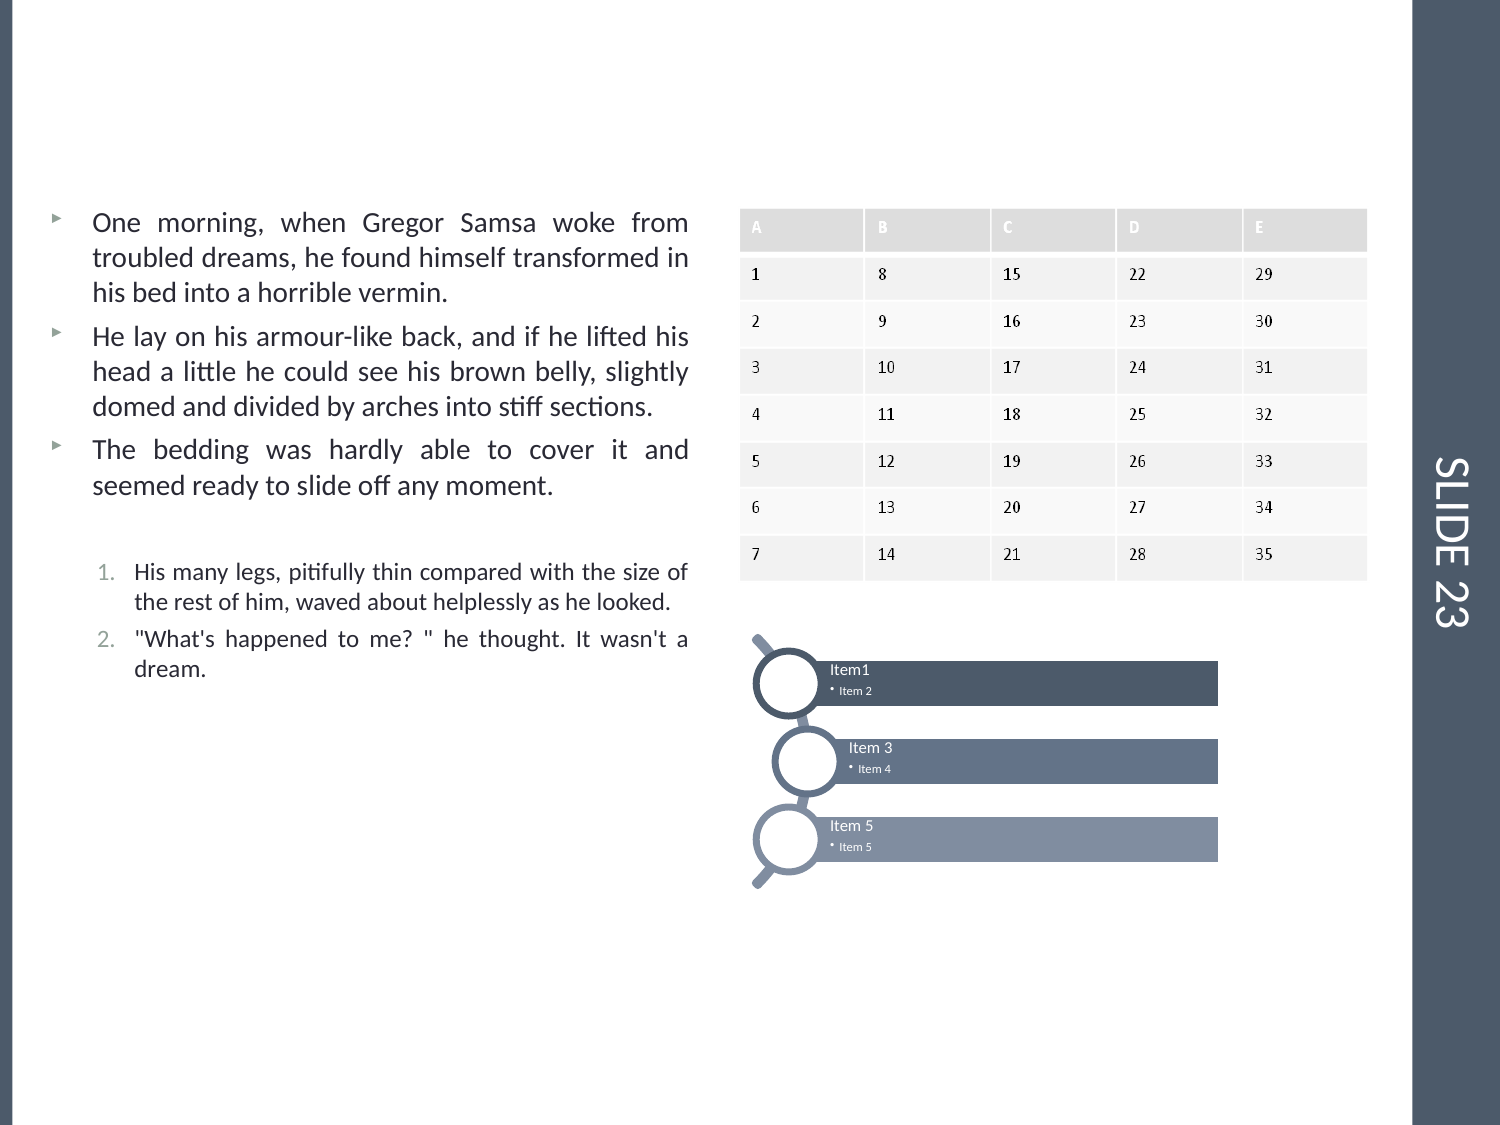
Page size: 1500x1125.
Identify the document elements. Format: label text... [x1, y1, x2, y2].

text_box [751, 631, 1225, 892]
text_box One morning, when Gregor Samsa woke from troubled dreams, he found himself transformed in his bed into a horrible vermin. He lay on his armour-like back, and if he lifted his head a little he could see his brown belly, slightly domed and divided by arches into stiff sections. The bedding was hardly able to cover it and seemed ready to slide off any moment. His many legs, pitifully thin compared with the size of the rest of him, waved about helplessly as he looked. "What's happened to me? " he thought. It wasn't a dream. [17, 196, 705, 939]
picture [727, 196, 1378, 594]
title Slide 23 [1412, 62, 1500, 1025]
